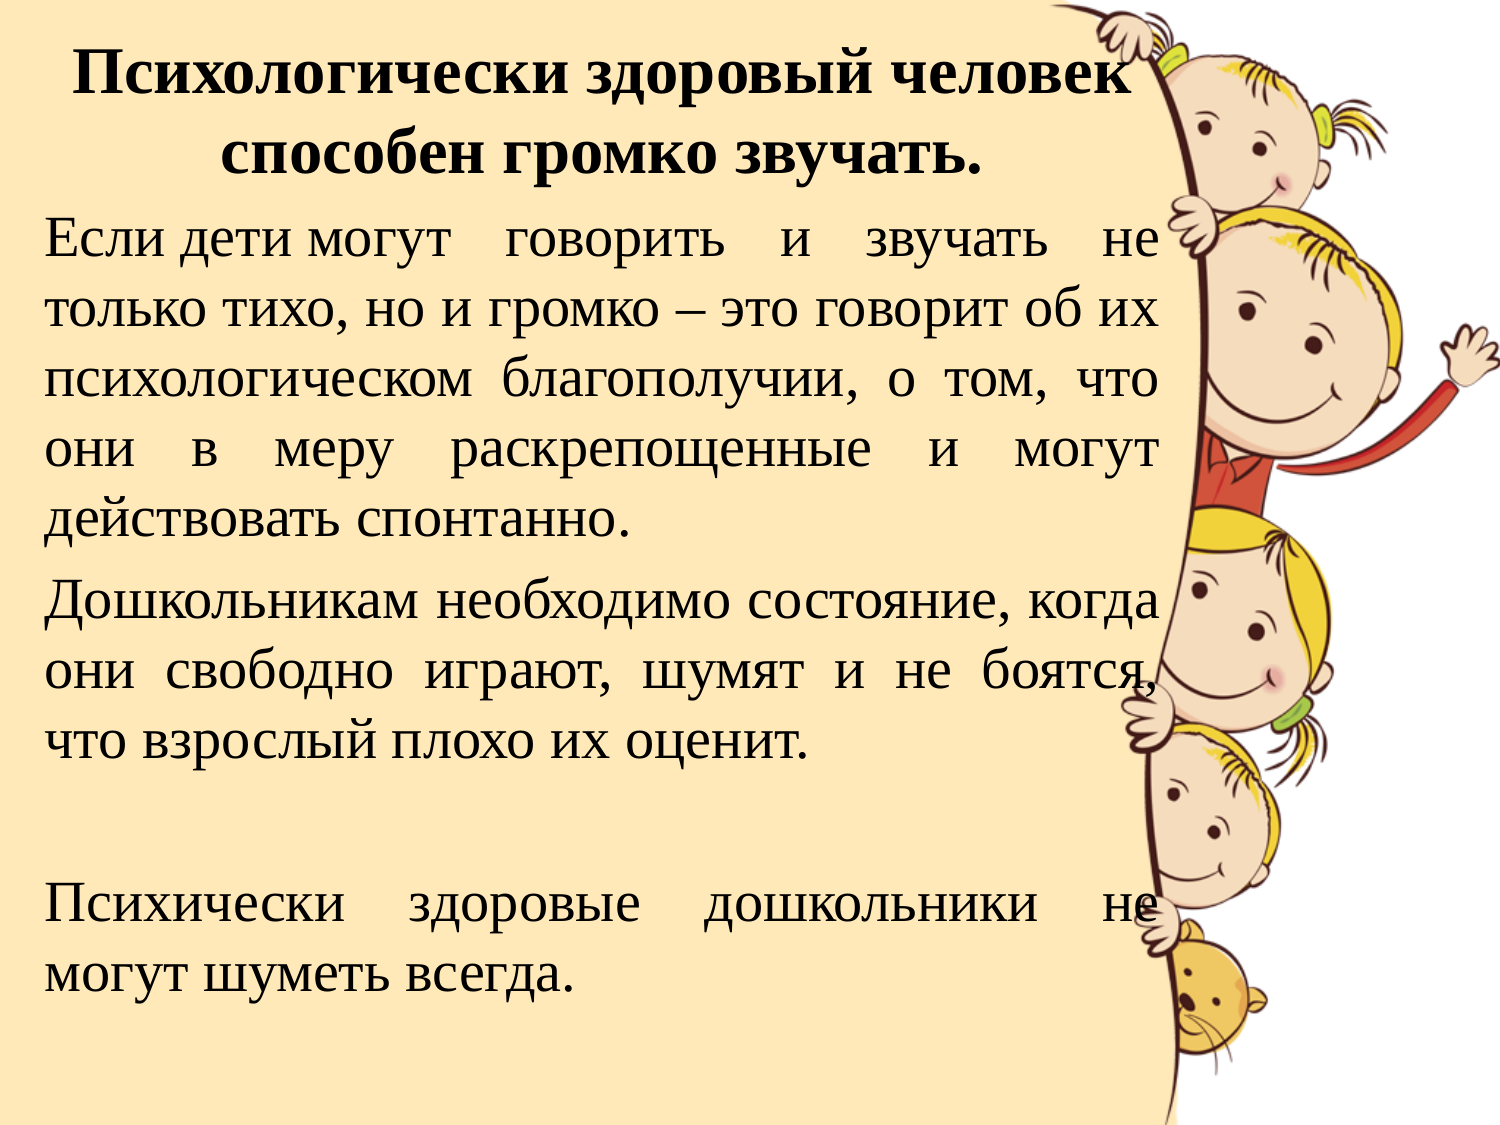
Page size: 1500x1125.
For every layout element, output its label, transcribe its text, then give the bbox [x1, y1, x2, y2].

picture [0, 0, 1500, 1125]
list Психологически здоровый человек способен громко звучать. Если дети могут говорить и звучать не только тихо, но и громко – это говорит об их психологическом благополучии, о том, что они в меру раскрепощенные и могут действовать спонтанно. Дошкольникам необходимо состояние, когда они свободно играют, шумят и не боятся, что взрослый плохо их оценит. Психически здоровые дошкольники не могут шуметь всегда. [29, 18, 1176, 1125]
